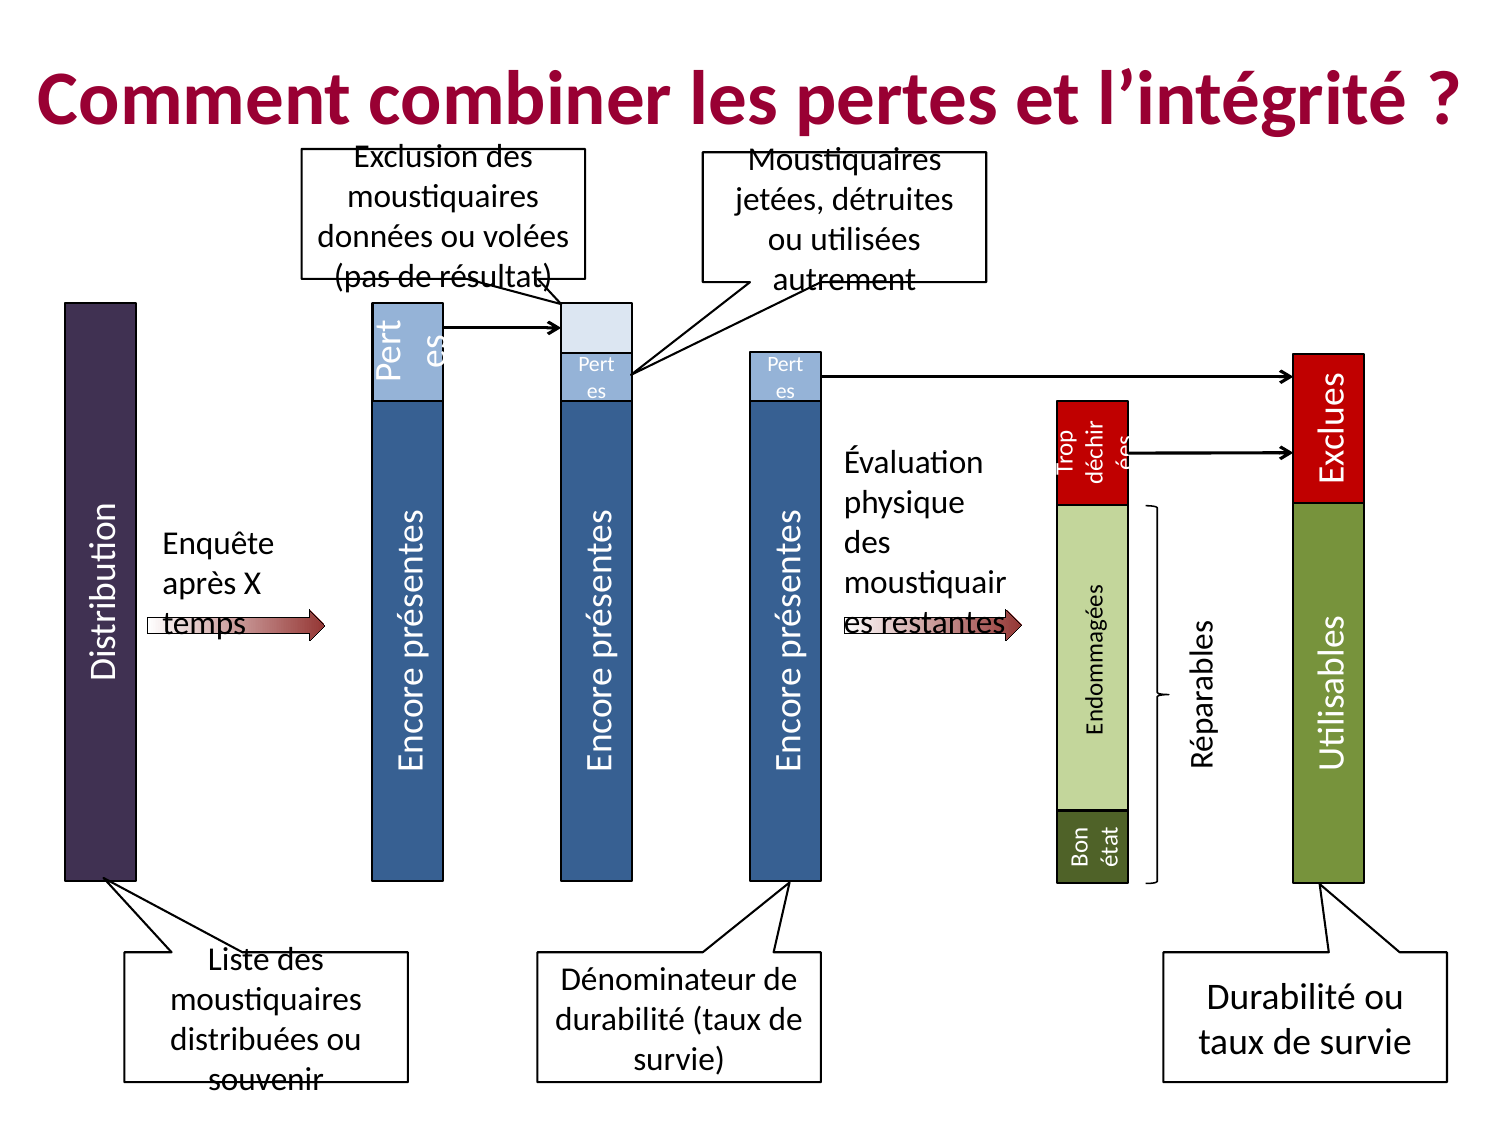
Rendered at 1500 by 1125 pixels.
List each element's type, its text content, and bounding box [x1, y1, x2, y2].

text_box Dénominateur de durabilité (taux de survie) [535, 880, 824, 1085]
text_box Exclusion des moustiquaires données ou volées (pas de résultat) [299, 146, 588, 307]
text_box Pertes [748, 350, 823, 403]
text_box Durabilité ou taux de survie [1161, 882, 1450, 1085]
text_box Moustiquaires jetées, détruites ou utilisées autrement [629, 150, 989, 377]
title Comment combiner les pertes et l’intégrité ? [0, 0, 1500, 188]
text_box Évaluation physique des moustiquaires restantes [828, 432, 1030, 648]
text_box Encore présentes [748, 403, 823, 883]
text_box Endommagées [1055, 507, 1130, 813]
text_box Encore présentes [370, 403, 445, 883]
text_box Utilisables [1291, 505, 1366, 886]
text_box Trop déchirées [1055, 399, 1130, 507]
text_box Pertes [370, 301, 445, 403]
text_box [559, 301, 634, 355]
text_box Exclues [1291, 352, 1366, 505]
text_box [1145, 504, 1170, 885]
text_box Pertes [559, 355, 634, 403]
text_box Distribution [63, 301, 138, 883]
text_box Enquête après X temps [147, 513, 349, 649]
text_box Encore présentes [559, 403, 634, 883]
text_box Réparables [1163, 513, 1235, 877]
text_box Bon état [1055, 813, 1130, 886]
text_box Liste des moustiquaires distribuées ou souvenir [101, 876, 410, 1085]
